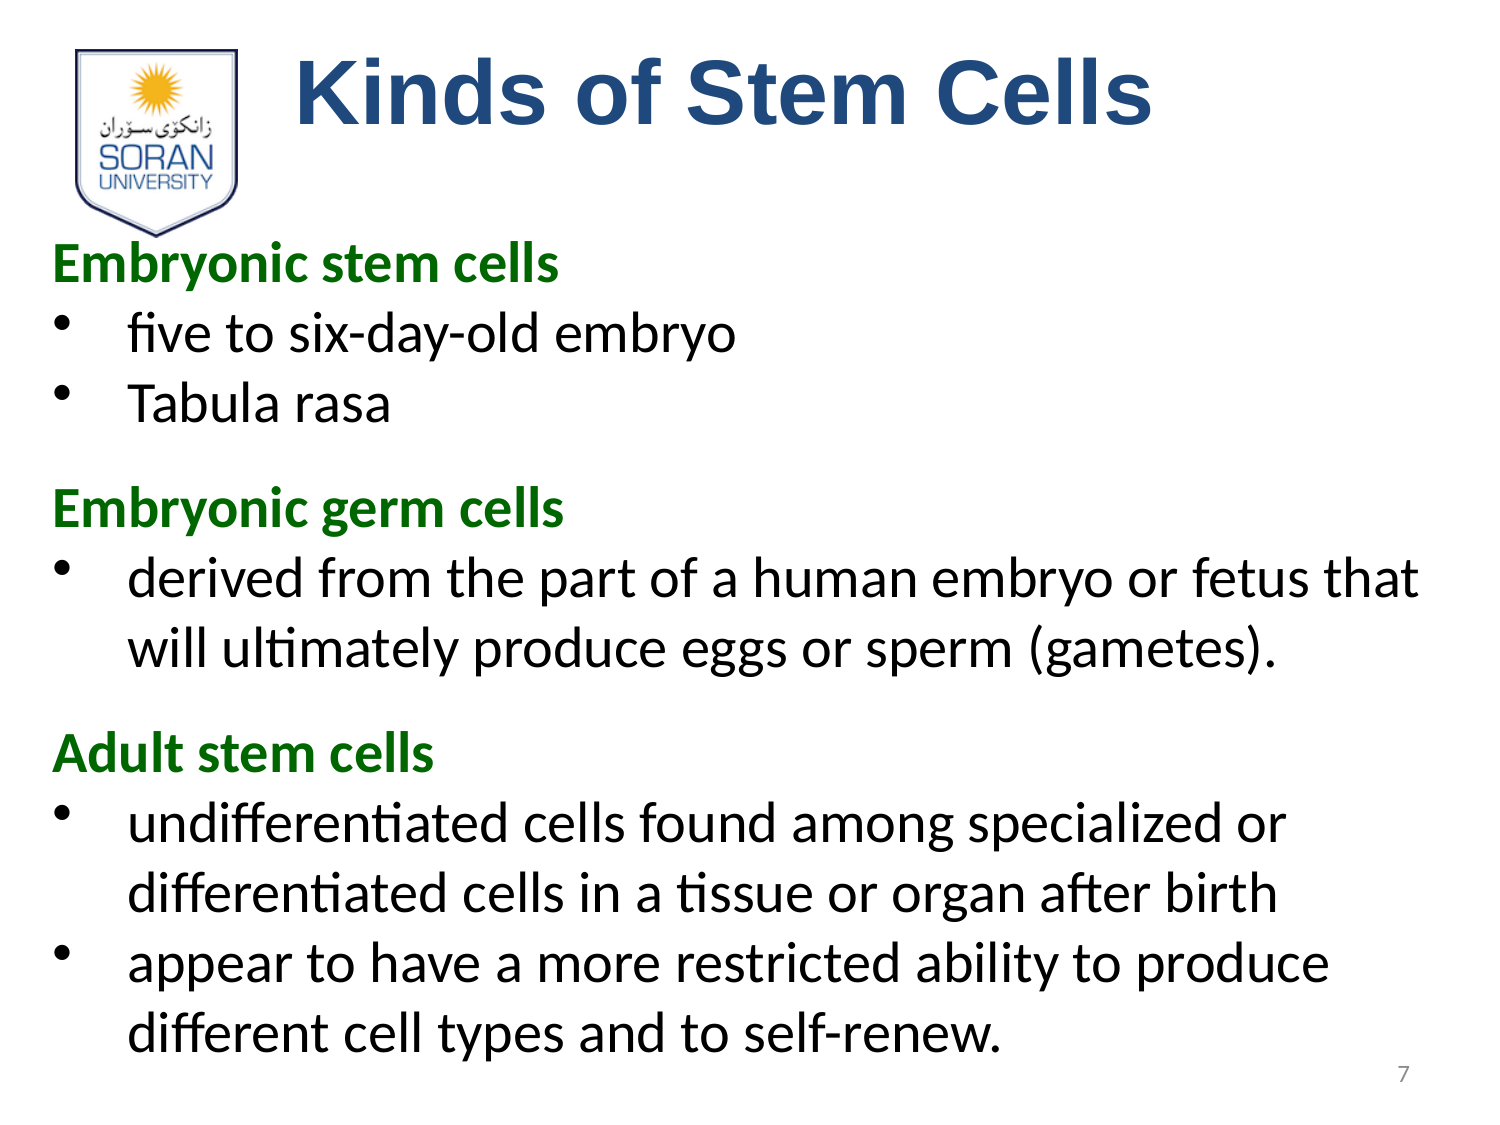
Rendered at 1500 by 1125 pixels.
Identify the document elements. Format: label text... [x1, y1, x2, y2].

text_box Kinds of Stem Cells [49, 37, 1400, 138]
slide_number 7 [1074, 1042, 1425, 1103]
picture [75, 138, 238, 217]
text_box Embryonic stem cells five to six-day-old embryo Tabula rasa Embryonic germ cells derived from the part of a human embryo or fetus that will ultimately produce eggs or sperm (gametes). Adult stem cells undifferentiated cells found among specialized or differentiated cells in a tissue or organ after birth appear to have a more restricted ability to produce different cell types and to self-renew. [37, 217, 1500, 1072]
